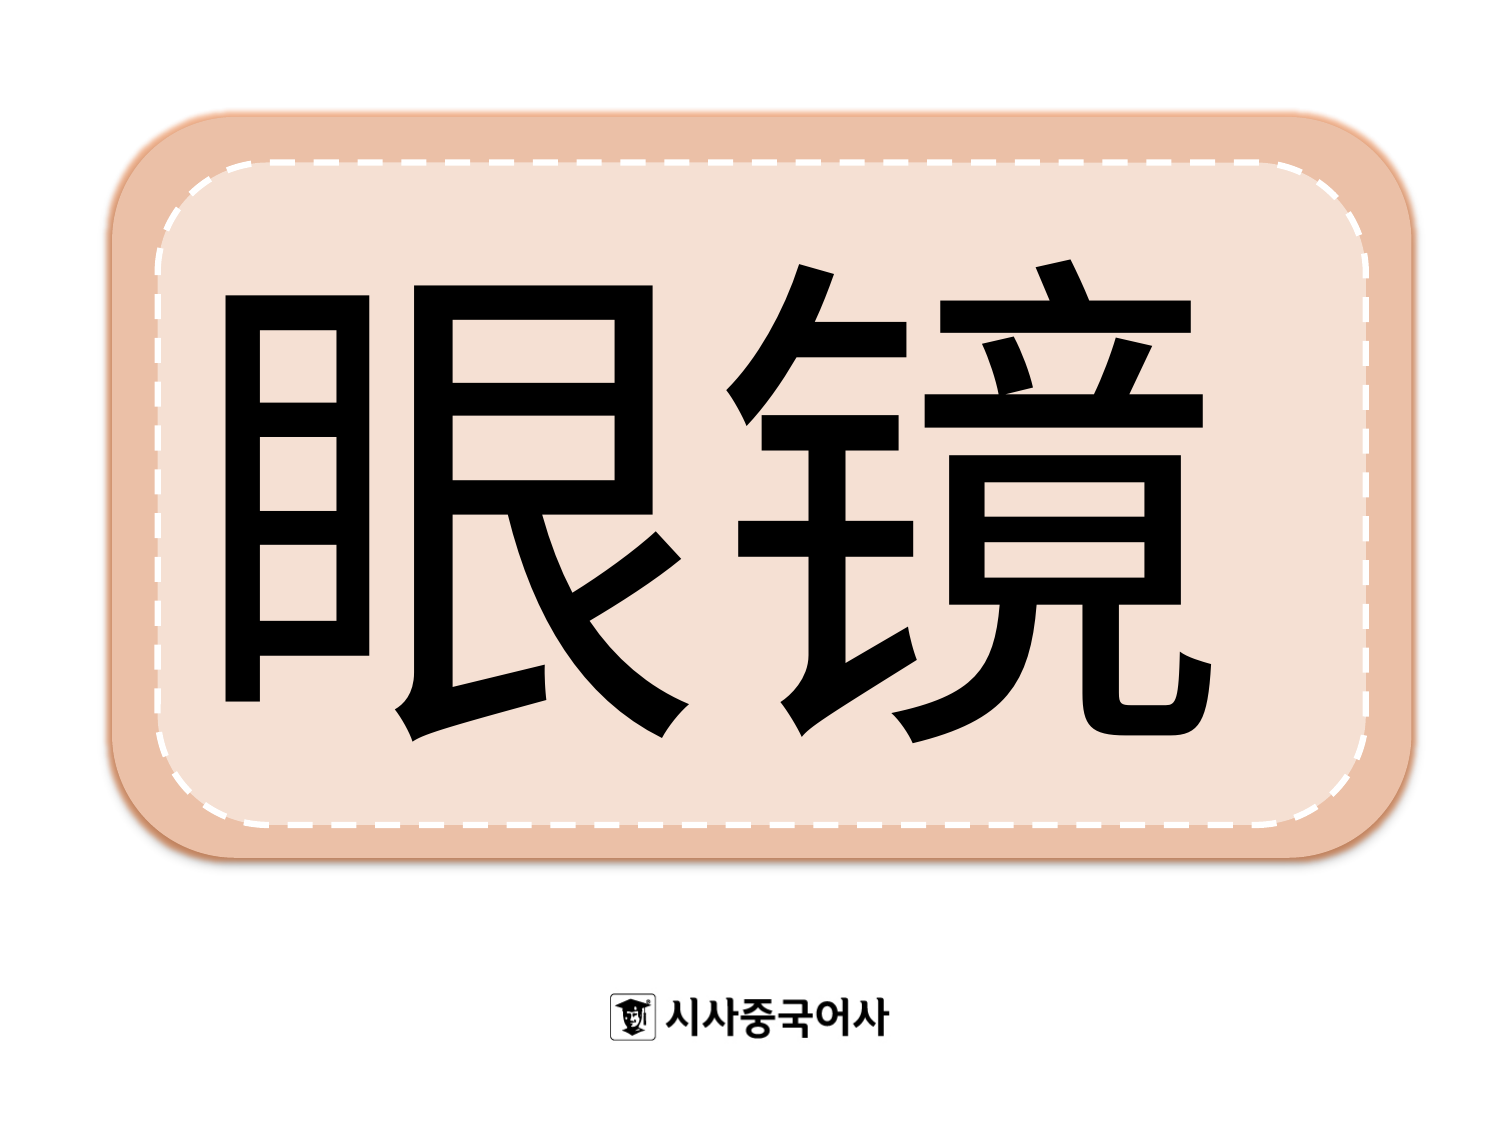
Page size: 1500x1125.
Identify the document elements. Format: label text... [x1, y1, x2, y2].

text_box 眼镜 [162, 160, 1371, 824]
picture [602, 987, 898, 1047]
